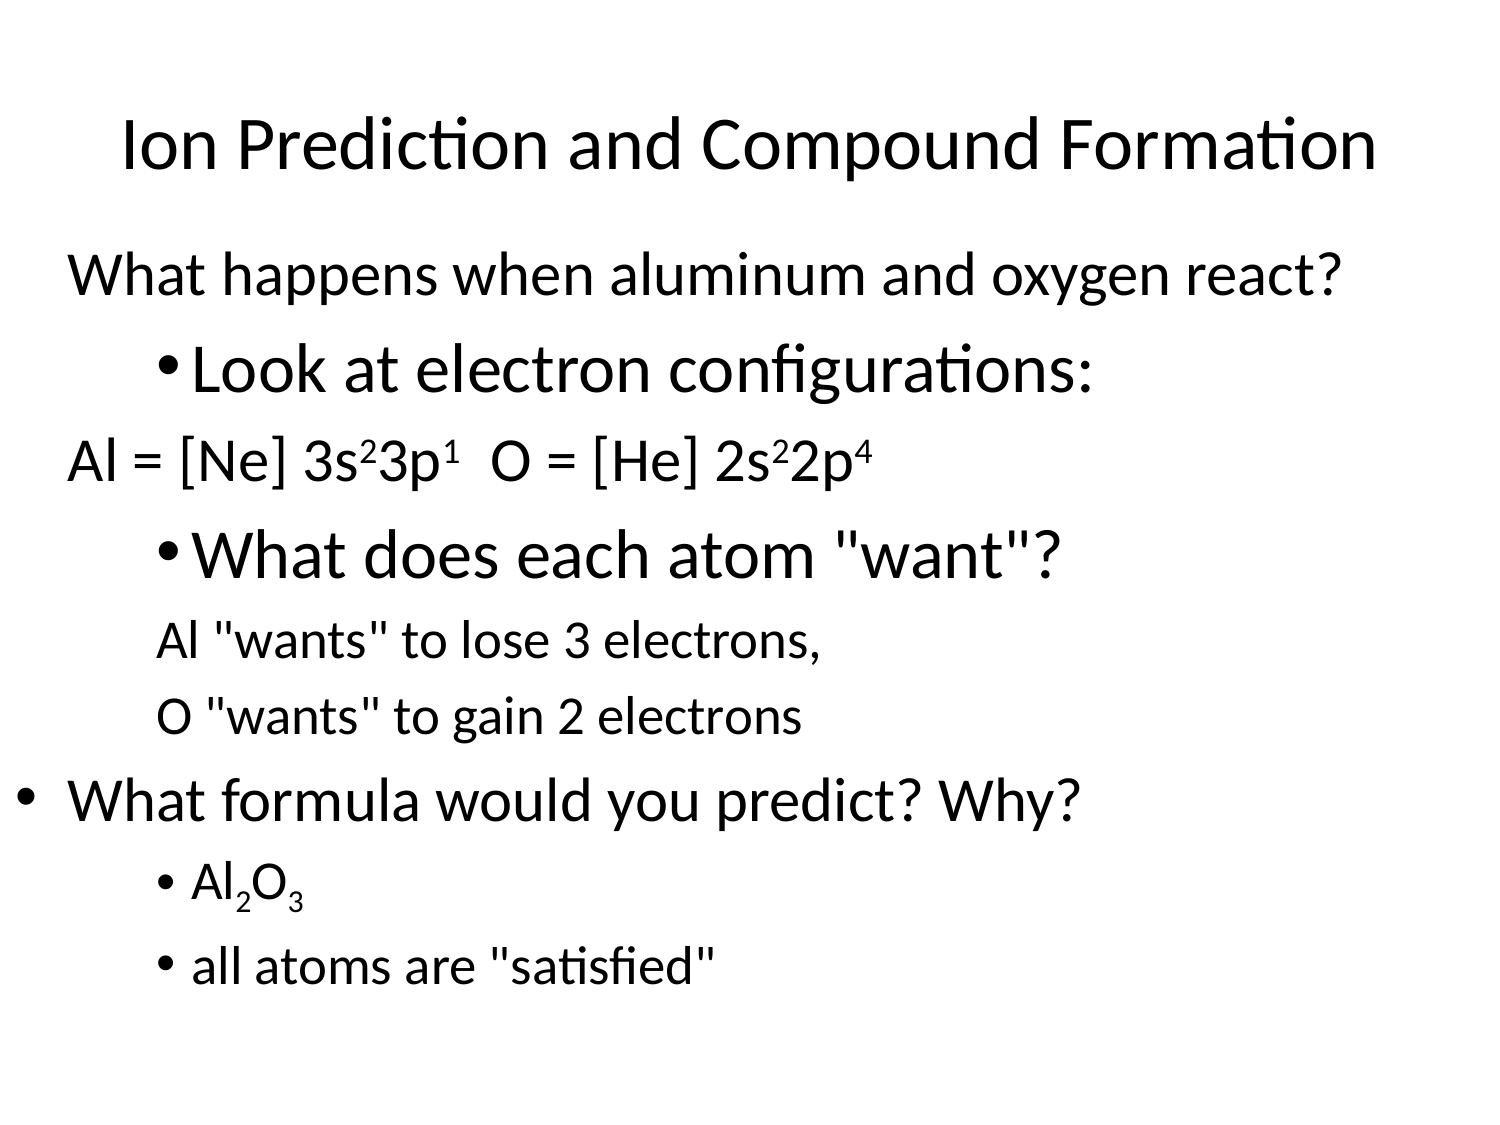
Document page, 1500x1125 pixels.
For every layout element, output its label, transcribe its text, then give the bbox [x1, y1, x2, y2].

list What happens when aluminum and oxygen react? Look at electron configurations: Al = [Ne] 3s23p1 O = [He] 2s22p4 What does each atom "want"? Al "wants" to lose 3 electrons, O "wants" to gain 2 electrons What formula would you predict? Why? Al2O3 all atoms are "satisfied" [0, 224, 1500, 1005]
title Ion Prediction and Compound Formation [75, 45, 1425, 224]
